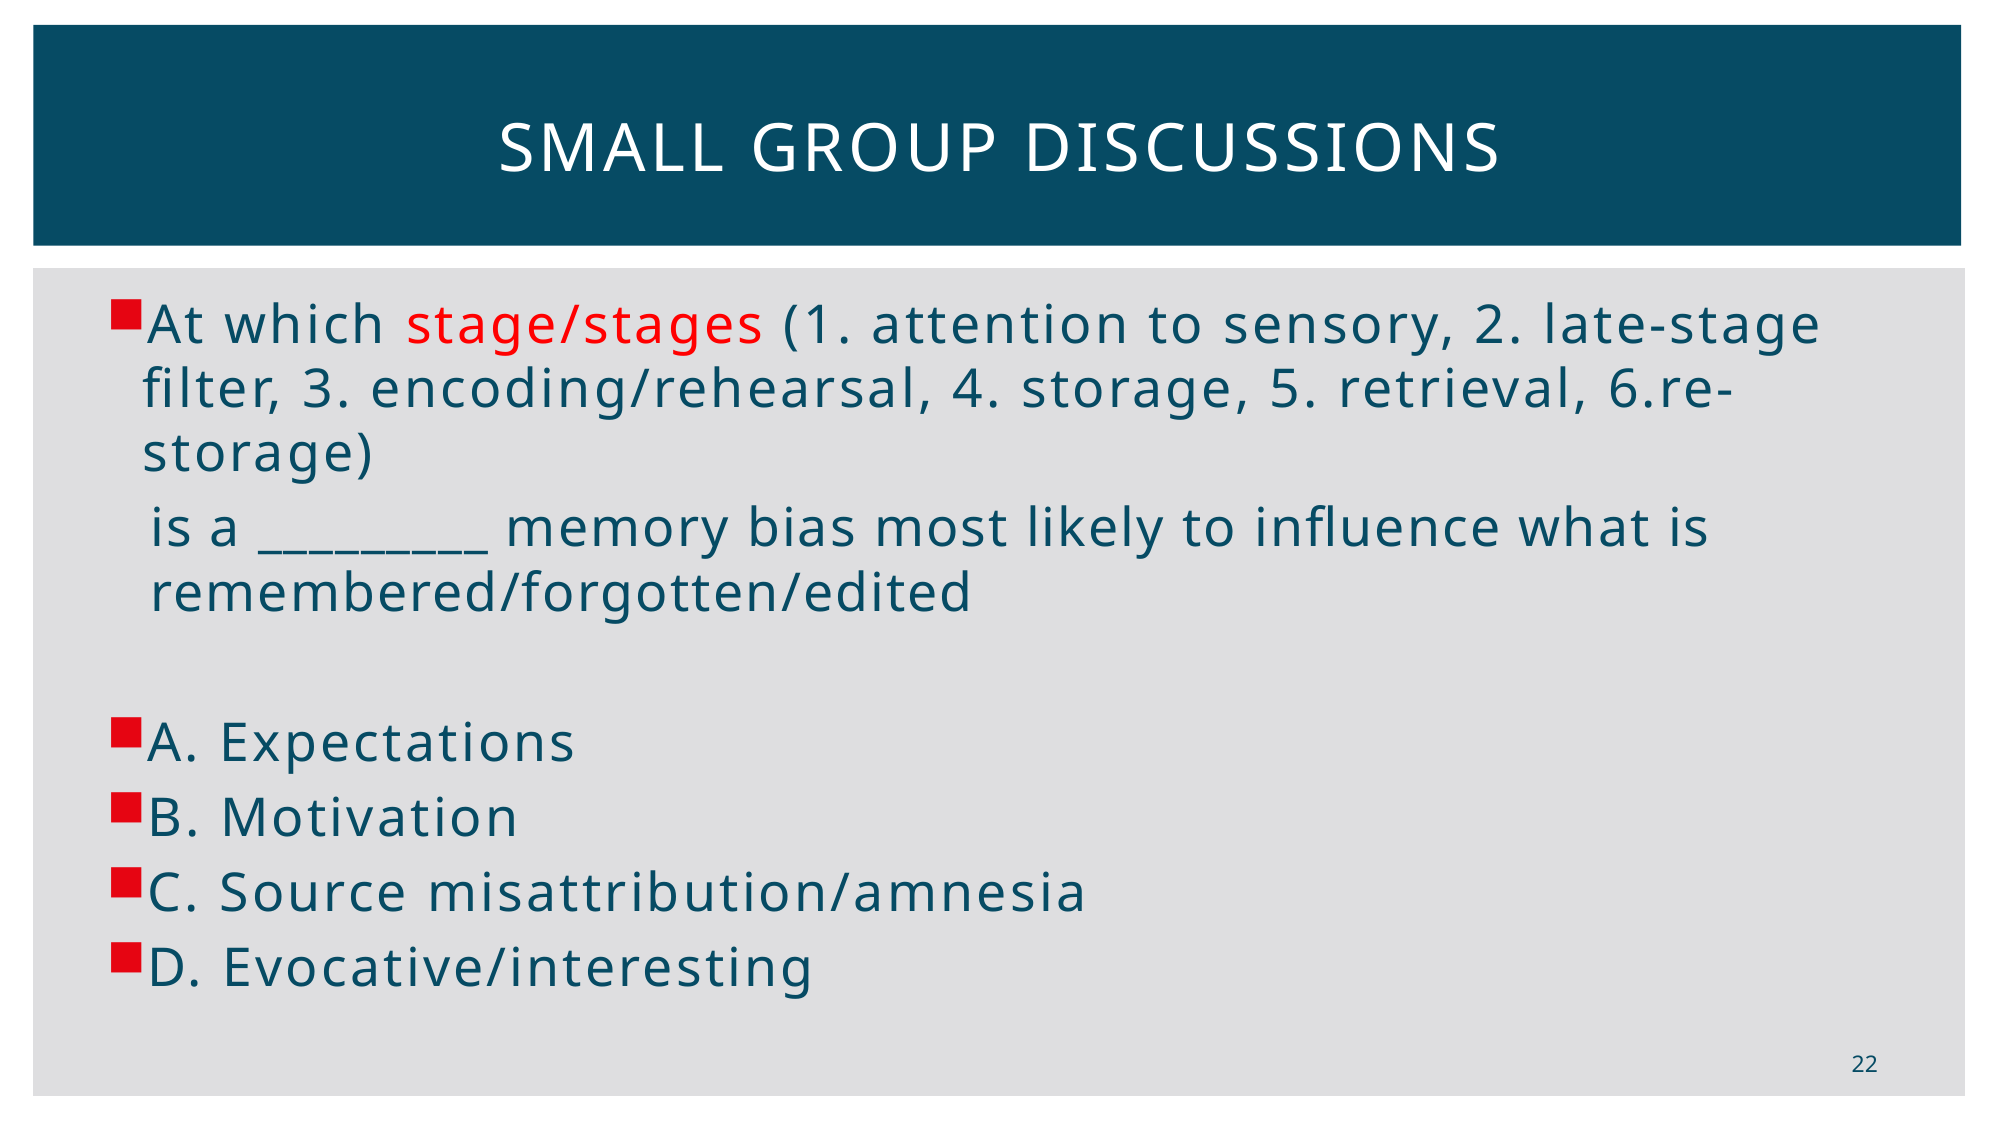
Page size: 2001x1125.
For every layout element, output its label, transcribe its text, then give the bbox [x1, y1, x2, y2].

list At which stage/stages (1. attention to sensory, 2. late-stage filter, 3. encoding/rehearsal, 4. storage, 5. retrieval, 6.re-storage) is a _________ memory bias most likely to influence what is remembered/forgotten/edited A. Expectations B. Motivation C. Source misattribution/amnesia D. Evocative/interesting [83, 281, 1923, 1005]
slide_number 22 [1800, 1041, 1930, 1089]
title Small group discussions [83, 58, 1917, 232]
